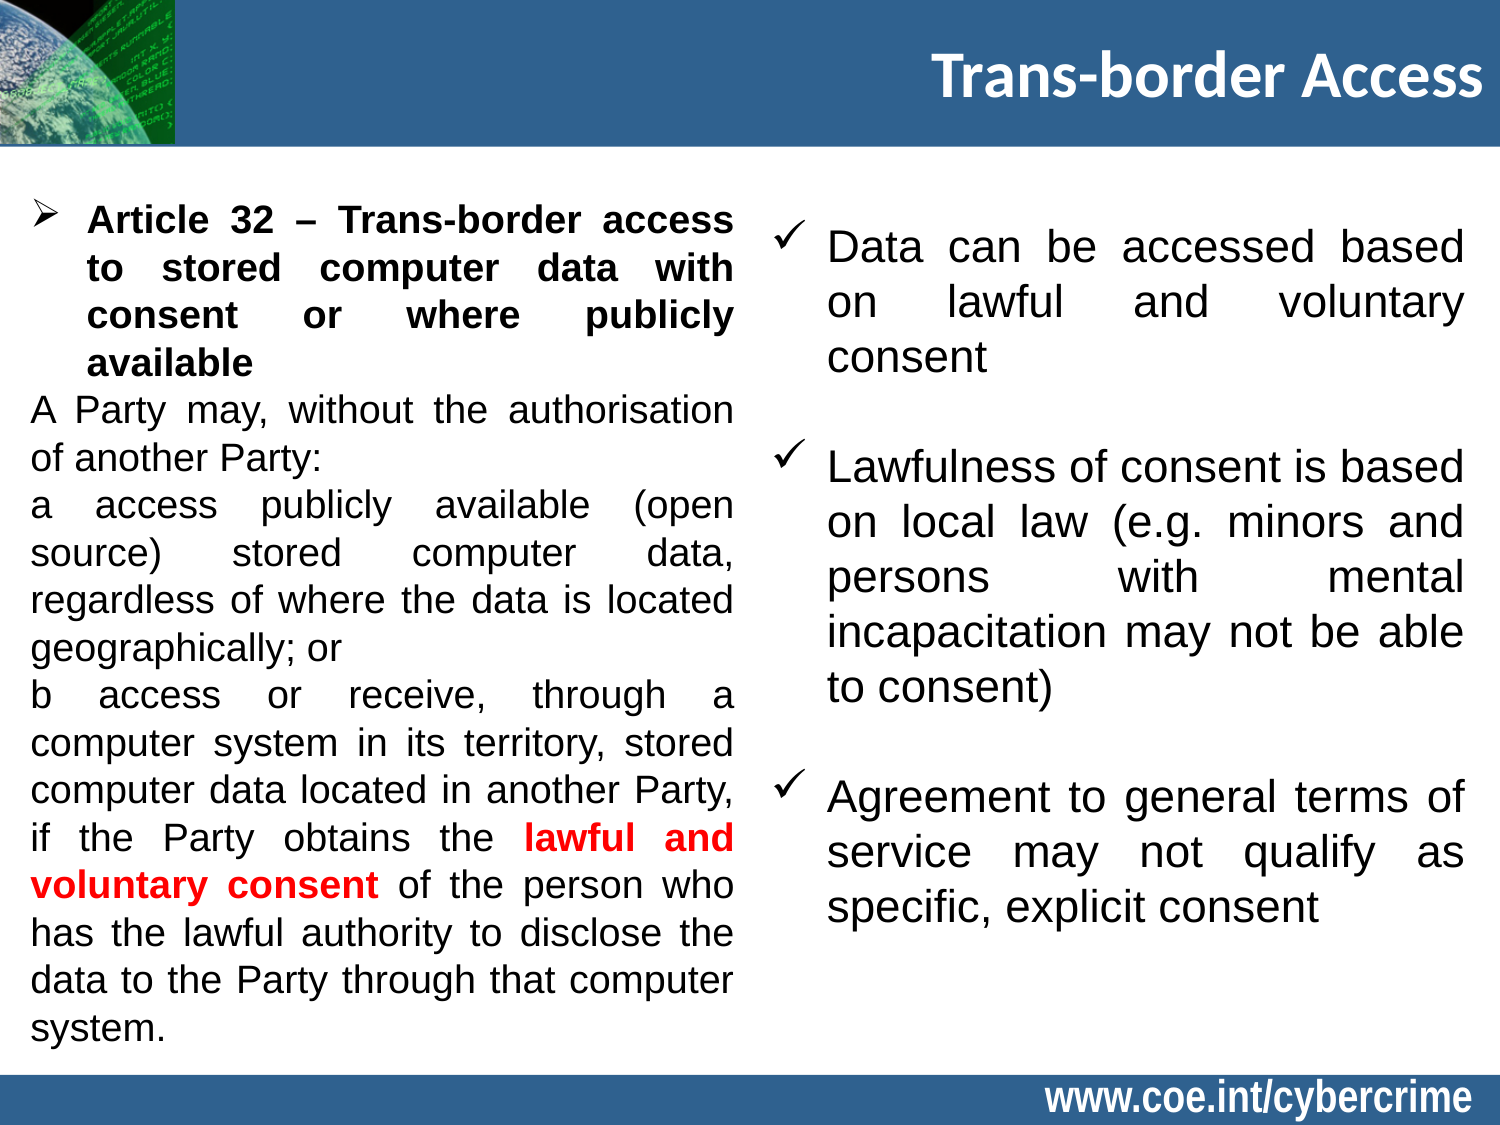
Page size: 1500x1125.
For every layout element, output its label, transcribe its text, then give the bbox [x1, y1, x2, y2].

text_box www.coe.int/cybercrime [1030, 1059, 1500, 1125]
text_box [0, 1073, 1030, 1125]
picture [0, 0, 175, 144]
text_box Article 32 – Trans-border access to stored computer data with consent or where publicly available A Party may, without the authorisation of another Party: a access publicly available (open source) stored computer data, regardless of where the data is located geographically; or b access or receive, through a computer system in its territory, stored computer data located in another Party, if the Party obtains the lawful and voluntary consent of the person who has the lawful authority to disclose the data to the Party through that computer system. [15, 186, 750, 1057]
text_box Trans-border Access [177, 0, 1500, 149]
text_box Data can be accessed based on lawful and voluntary consent Lawfulness of consent is based on local law (e.g. minors and persons with mental incapacitation may not be able to consent) Agreement to general terms of service may not qualify as specific, explicit consent [755, 209, 1480, 939]
